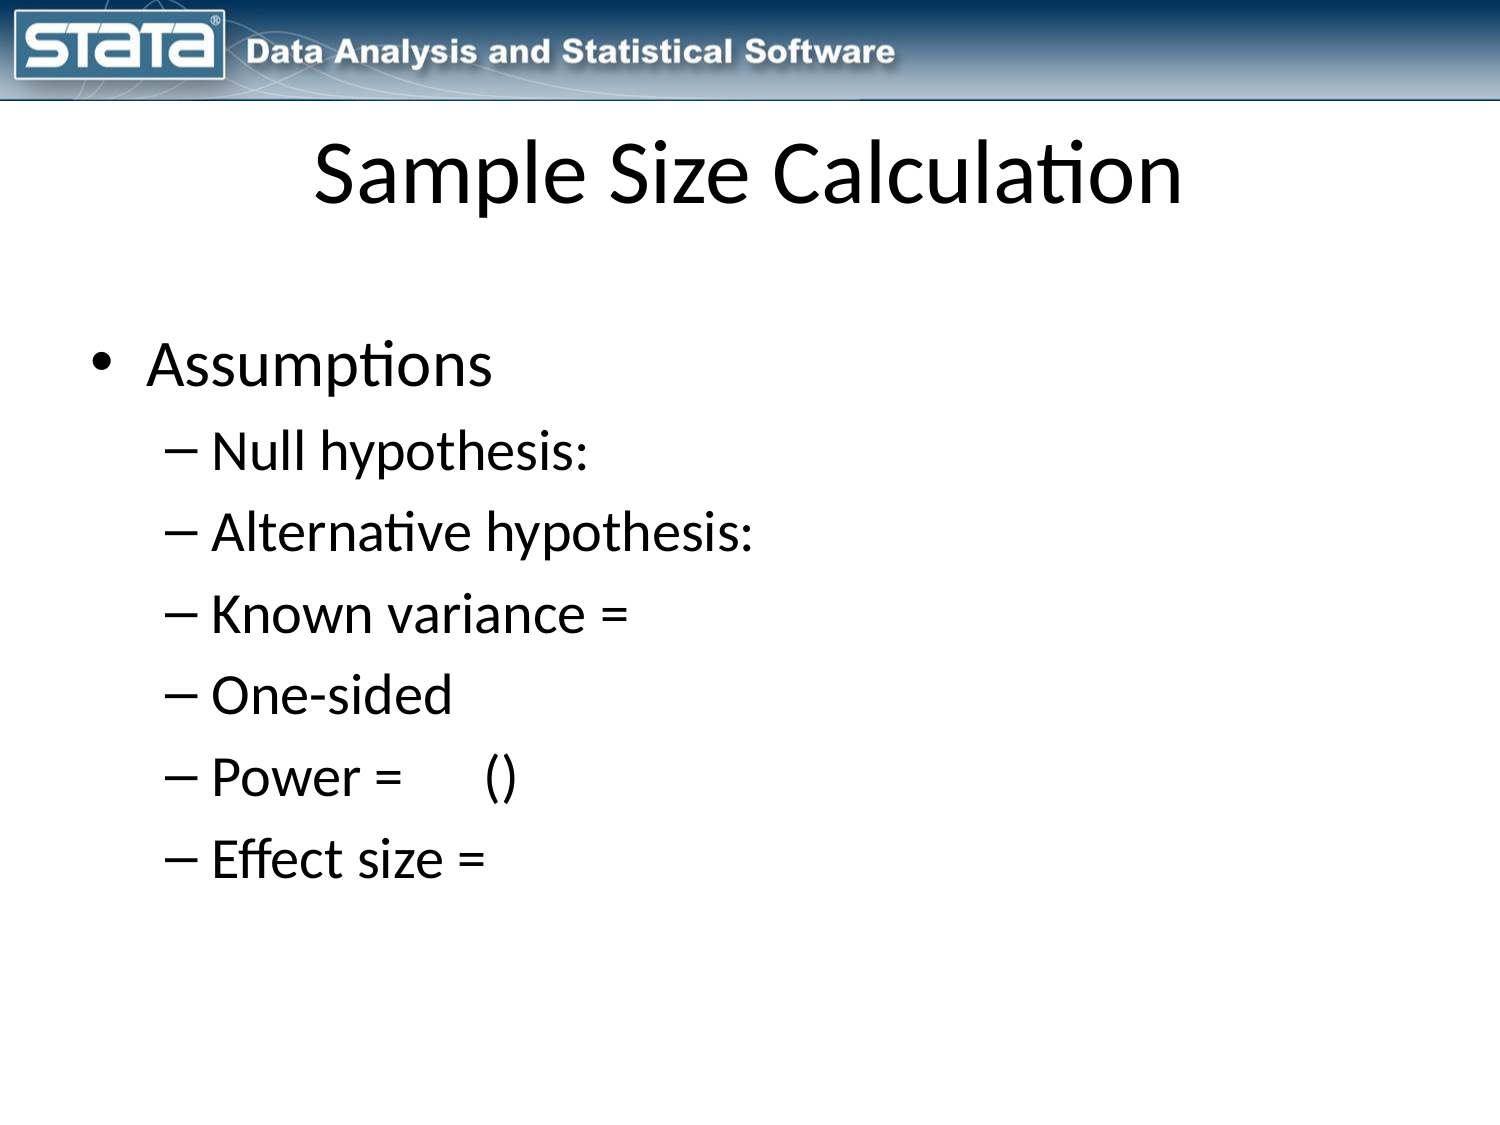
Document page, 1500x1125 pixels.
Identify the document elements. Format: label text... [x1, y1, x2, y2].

picture [0, 0, 1500, 102]
title Sample Size Calculation [75, 109, 1425, 233]
